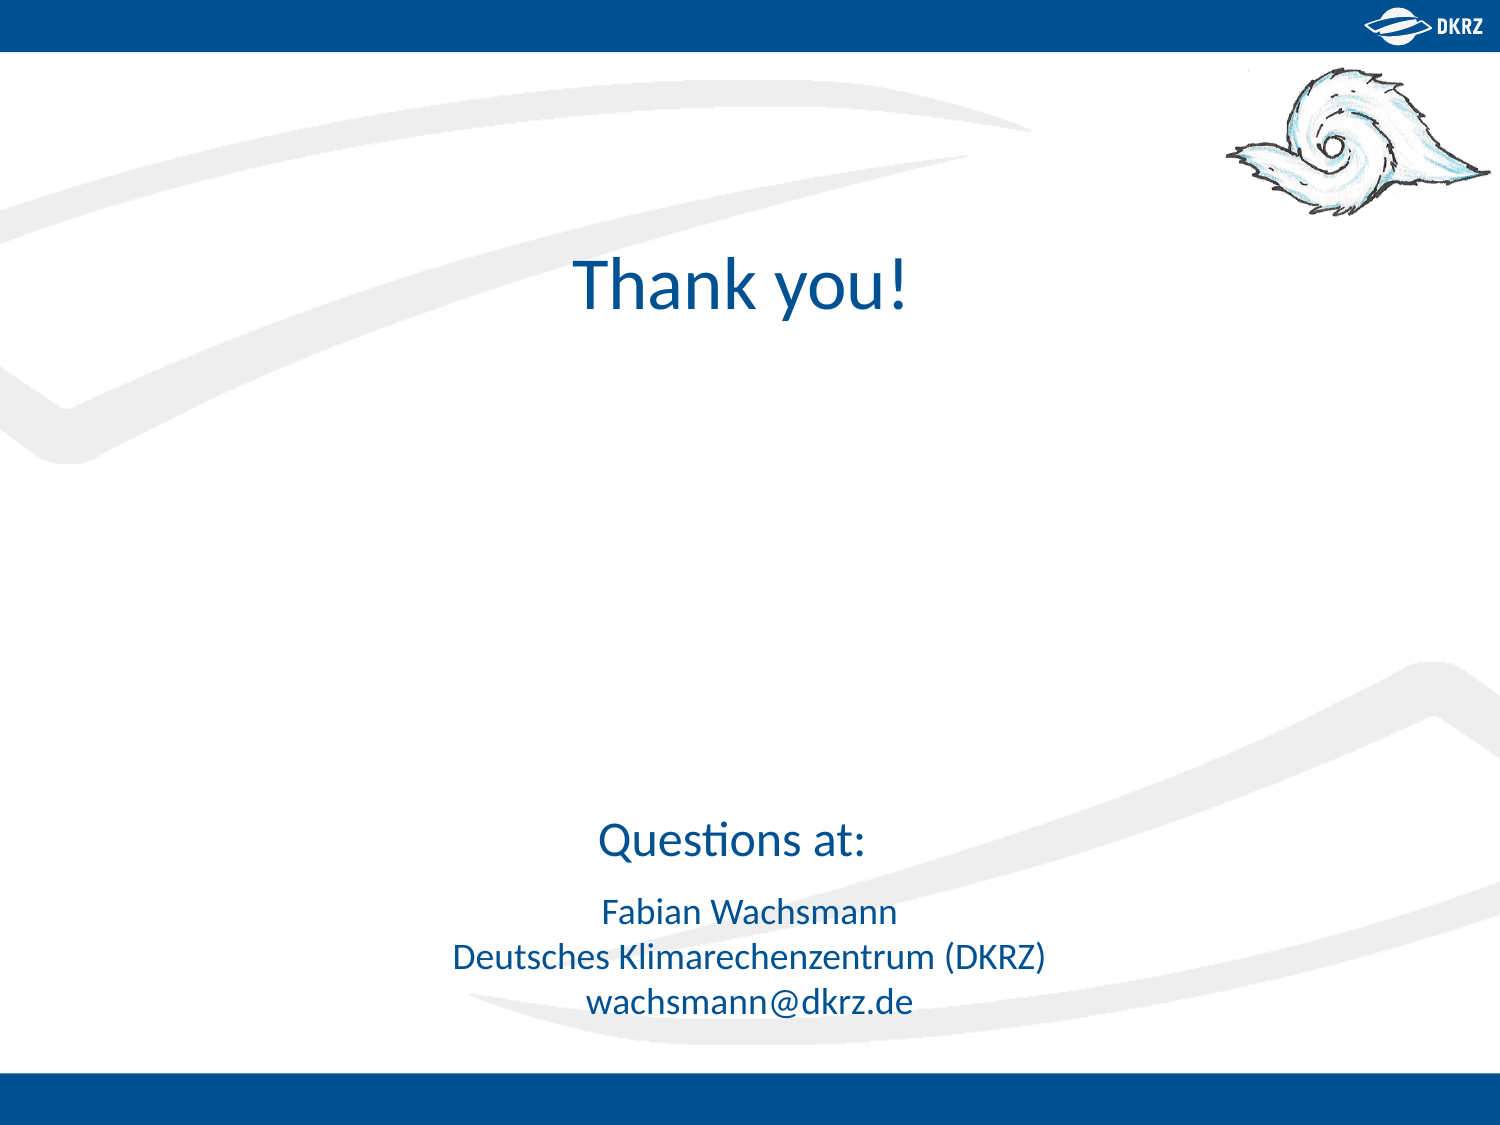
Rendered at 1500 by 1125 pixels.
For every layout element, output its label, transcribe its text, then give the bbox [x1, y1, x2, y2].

picture [1222, 65, 1492, 223]
title Thank you! [64, 227, 1419, 464]
list Questions at: [230, 798, 1235, 875]
picture [0, 80, 1032, 464]
picture [470, 662, 1500, 1044]
